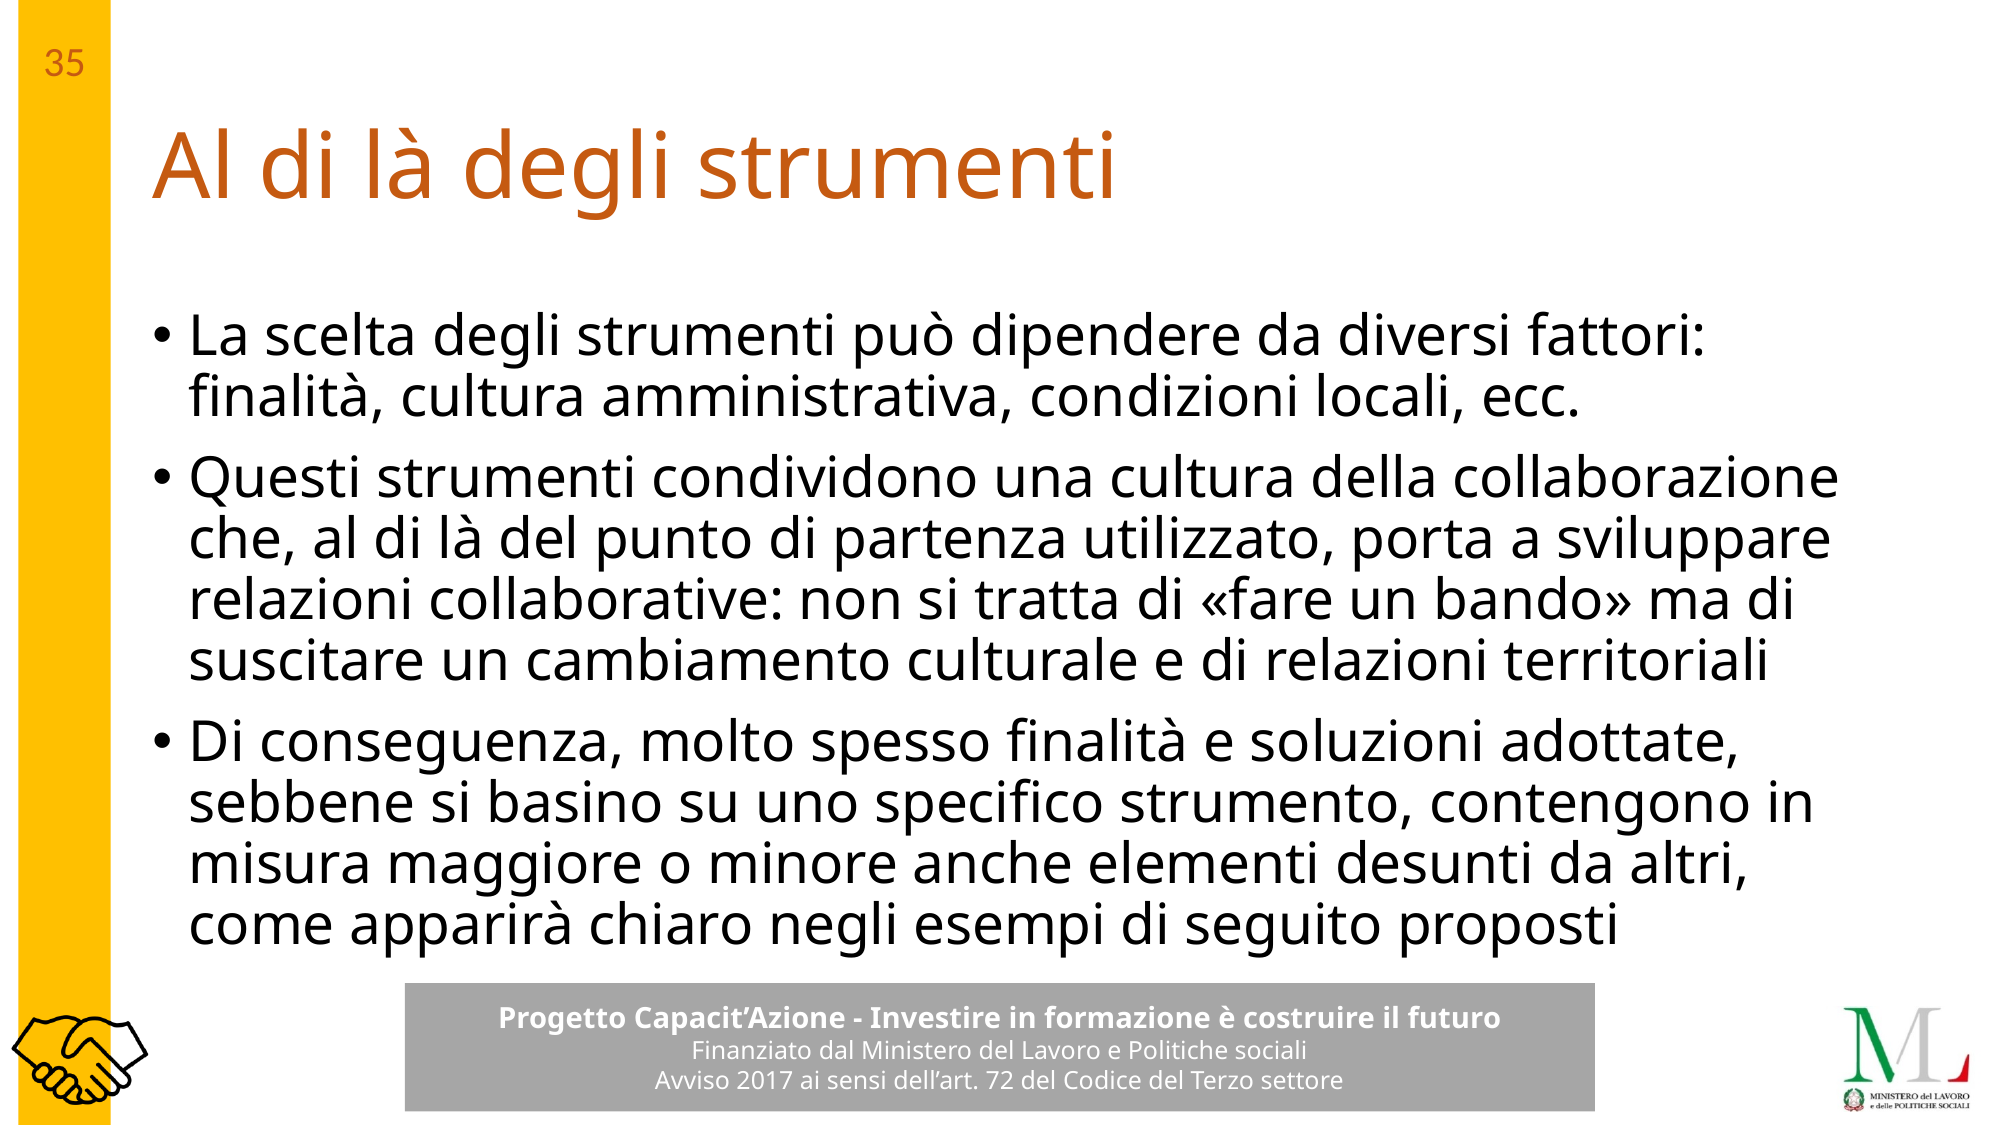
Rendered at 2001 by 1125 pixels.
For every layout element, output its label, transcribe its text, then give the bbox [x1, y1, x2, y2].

title Al di là degli strumenti [137, 59, 1863, 278]
picture [10, 1009, 149, 1109]
list La scelta degli strumenti può dipendere da diversi fattori: finalità, cultura amministrativa, condizioni locali, ecc. Questi strumenti condividono una cultura della collaborazione che, al di là del punto di partenza utilizzato, porta a sviluppare relazioni collaborative: non si tratta di «fare un bando» ma di suscitare un cambiamento culturale e di relazioni territoriali Di conseguenza, molto spesso finalità e soluzioni adottate, sebbene si basino su uno specifico strumento, contengono in misura maggiore o minore anche elementi desunti da altri, come apparirà chiaro negli esempi di seguito proposti [137, 299, 1863, 982]
slide_number 35 [1911, 1057, 1995, 1118]
picture [1826, 1006, 1987, 1112]
